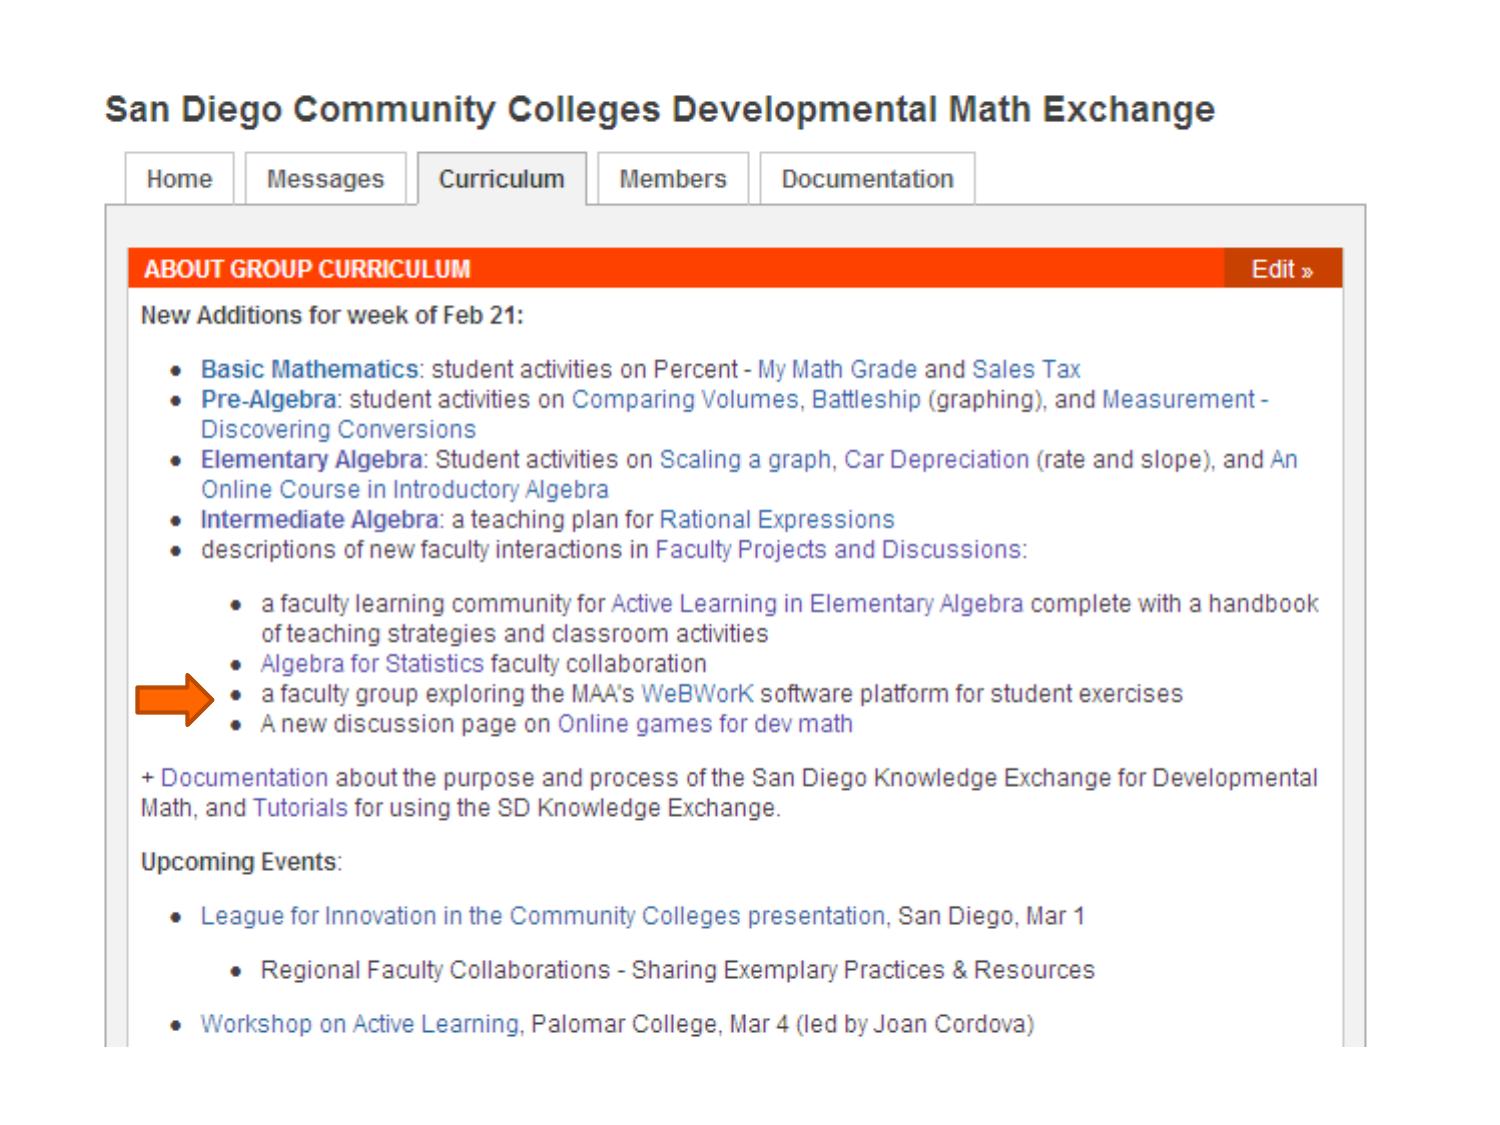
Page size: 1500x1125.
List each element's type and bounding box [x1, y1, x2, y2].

picture [99, 62, 1383, 1048]
